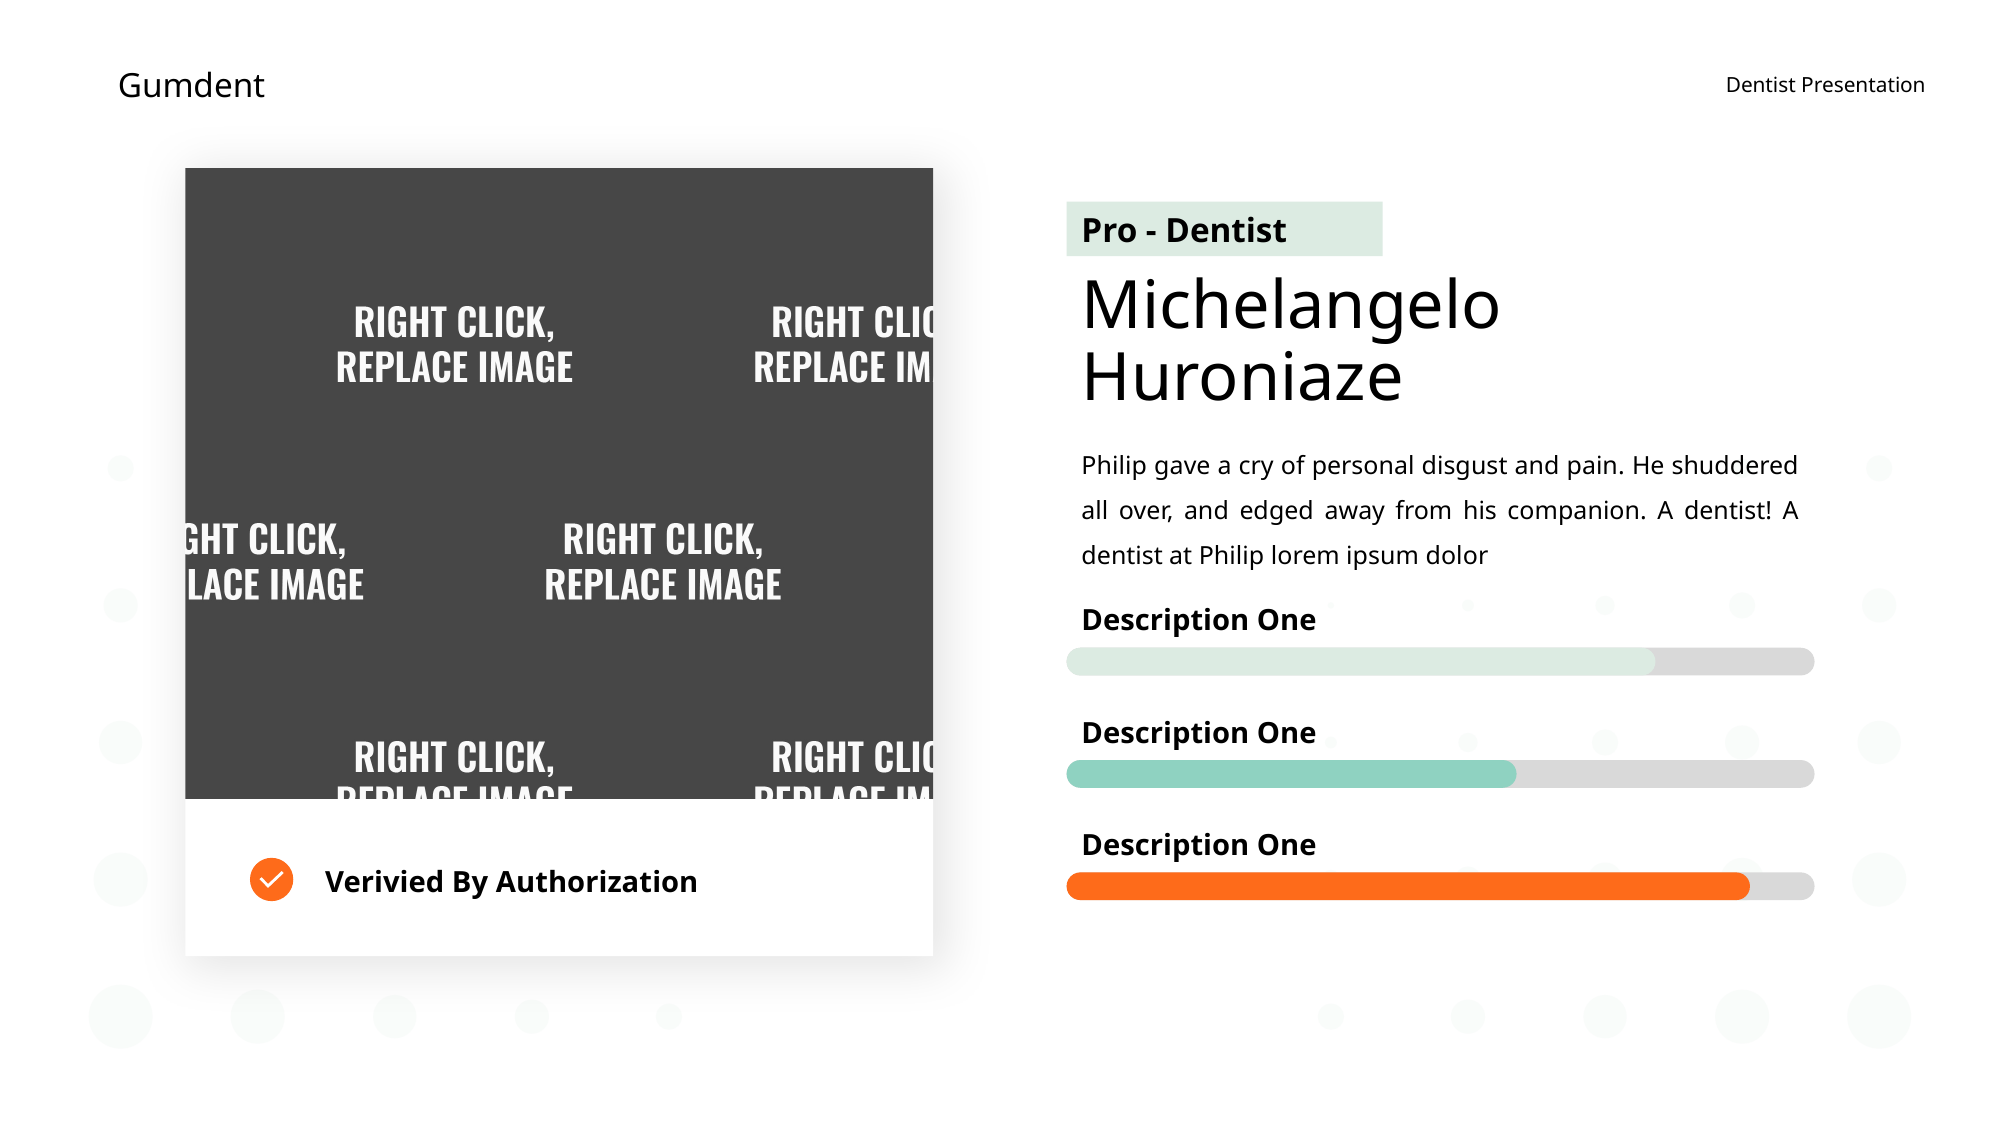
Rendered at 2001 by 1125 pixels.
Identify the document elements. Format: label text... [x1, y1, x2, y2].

text_box Pro - Dentist [1066, 201, 1383, 257]
text_box [1644, 647, 1815, 676]
text_box Verivied By Authorization [310, 856, 731, 907]
text_box Description One [1066, 594, 1487, 644]
text_box [1508, 760, 1815, 788]
text_box Description One [1066, 706, 1487, 757]
text_box [185, 799, 934, 957]
picture [185, 168, 934, 799]
text_box [1066, 760, 1517, 788]
title Michelangelo Huroniaze [1066, 256, 1815, 427]
text_box Description One [1066, 818, 1487, 869]
text_box [1066, 647, 1656, 676]
text_box [1738, 872, 1815, 901]
text_box [249, 857, 294, 902]
text_box [1066, 872, 1750, 901]
text_box Philip gave a cry of personal disgust and pain. He shuddered all over, and edged away from his companion. A dentist! A dentist at Philip lorem ipsum dolor [1066, 427, 1815, 577]
